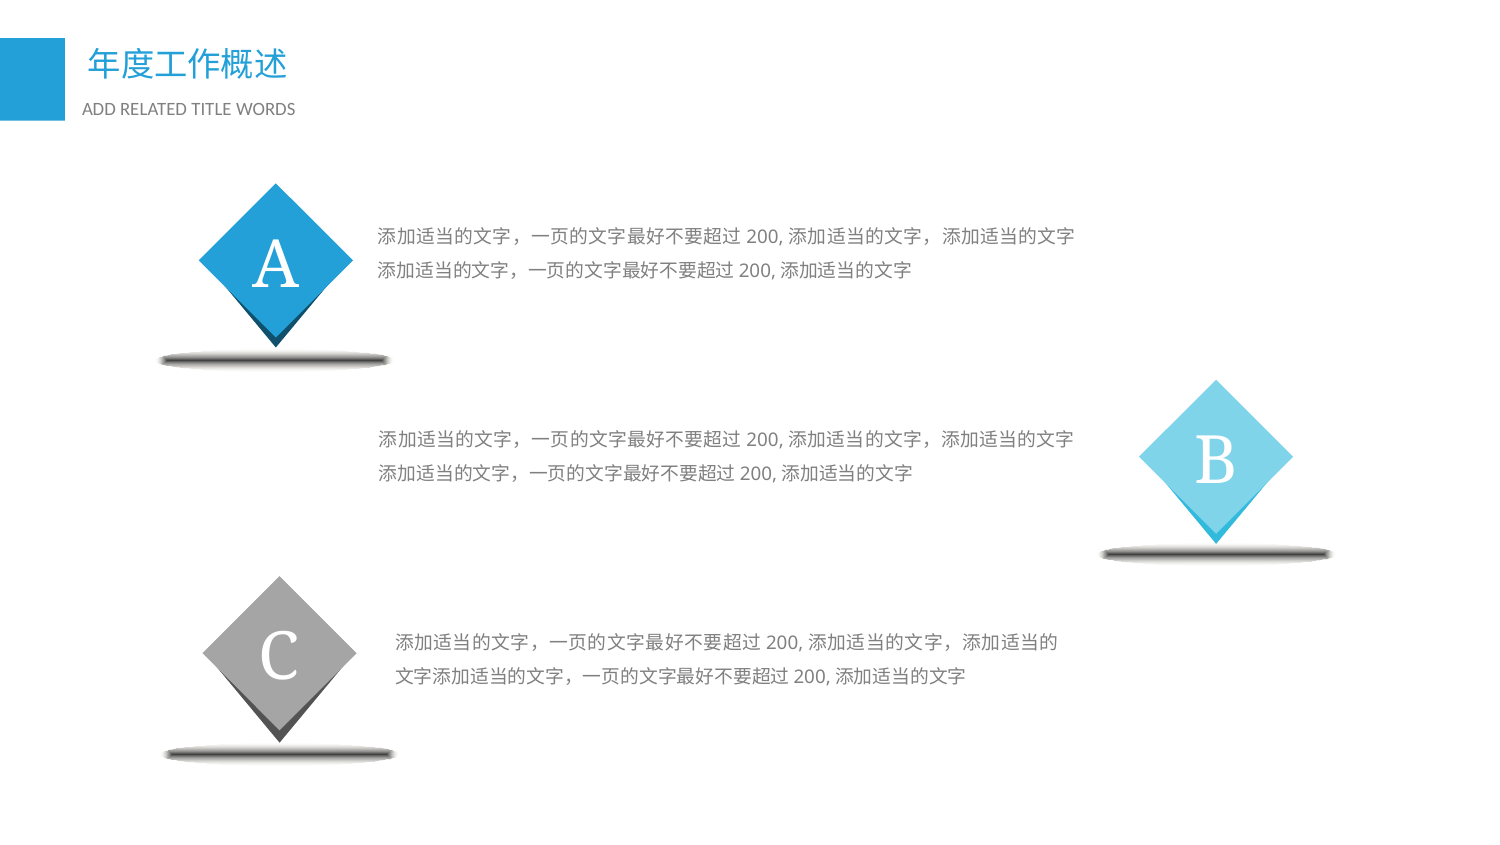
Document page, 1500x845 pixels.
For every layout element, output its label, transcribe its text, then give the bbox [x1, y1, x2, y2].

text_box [1138, 379, 1294, 545]
text_box [1096, 545, 1336, 566]
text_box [198, 183, 354, 348]
text_box [155, 351, 394, 372]
text_box [160, 745, 399, 766]
text_box 添加适当的文字，一页的文字最好不要超过200,添加适当的文字，添加适当的文字添加适当的文字，一页的文字最好不要超过200,添加适当的文字 [362, 408, 1092, 493]
text_box 添加适当的文字，一页的文字最好不要超过200,添加适当的文字，添加适当的文字添加适当的文字，一页的文字最好不要超过200,添加适当的文字 [361, 205, 1093, 290]
text_box 添加适当的文字，一页的文字最好不要超过200,添加适当的文字，添加适当的文字添加适当的文字，一页的文字最好不要超过200,添加适当的文字 [378, 611, 1075, 696]
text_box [202, 575, 357, 743]
